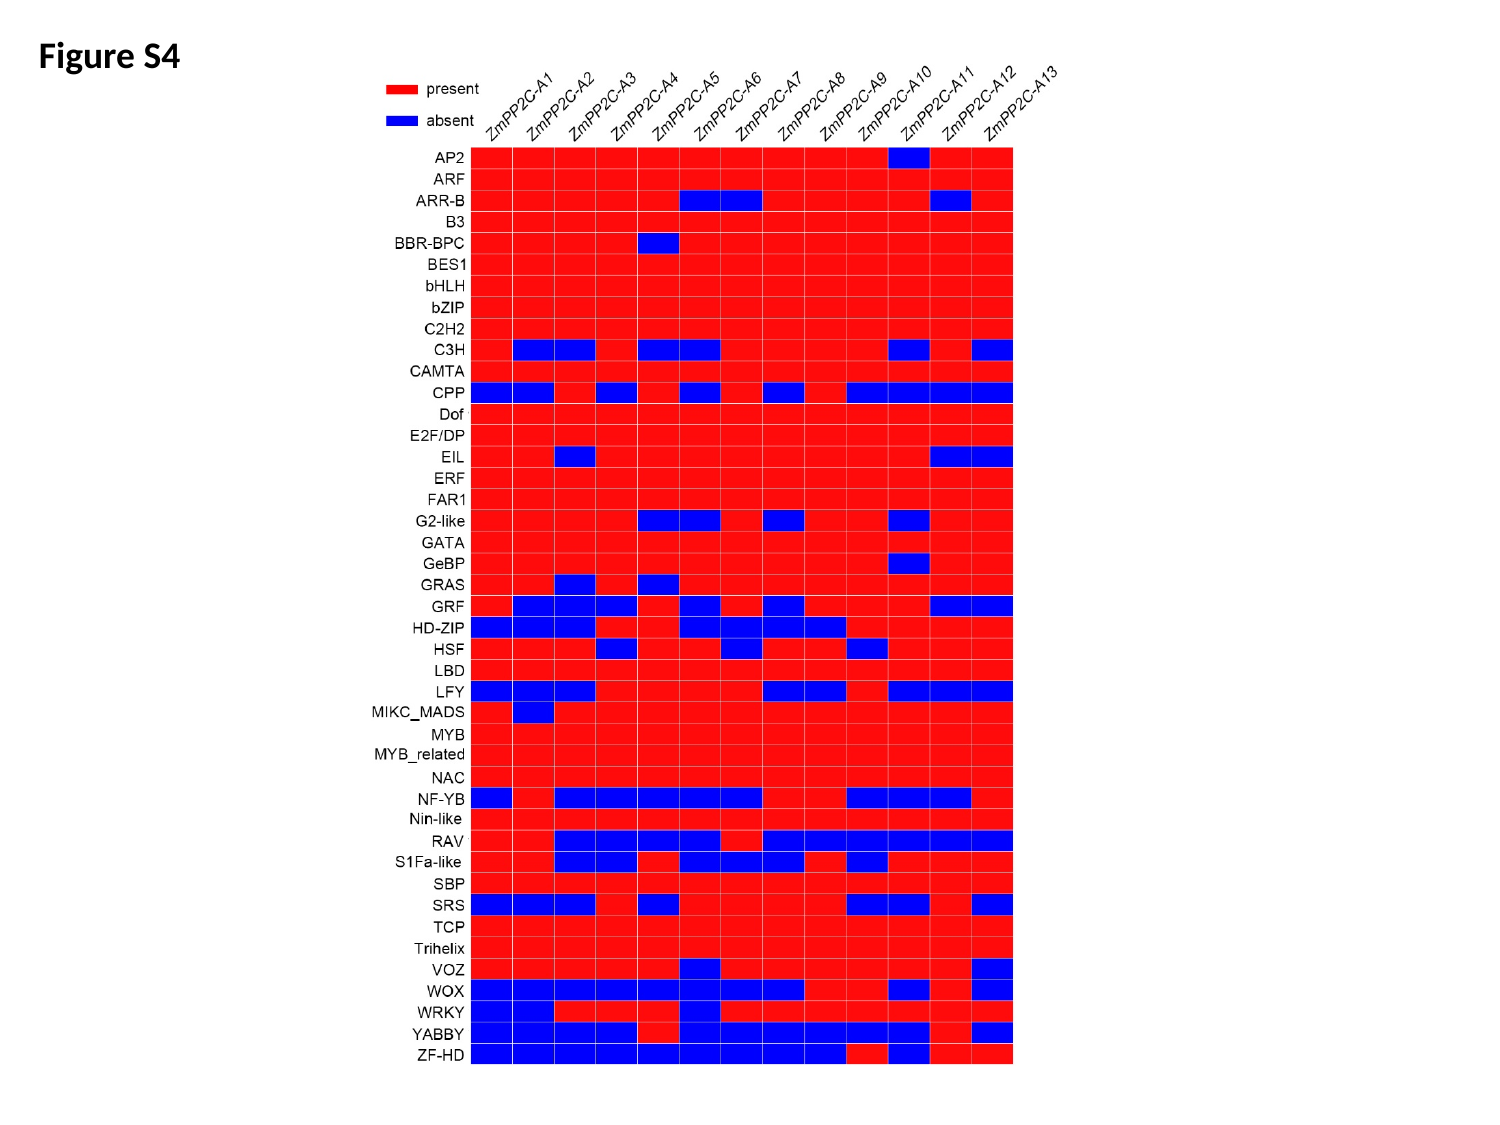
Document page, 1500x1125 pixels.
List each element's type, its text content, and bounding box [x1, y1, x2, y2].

text_box Figure S4 [24, 23, 196, 84]
picture [371, 53, 1062, 1066]
